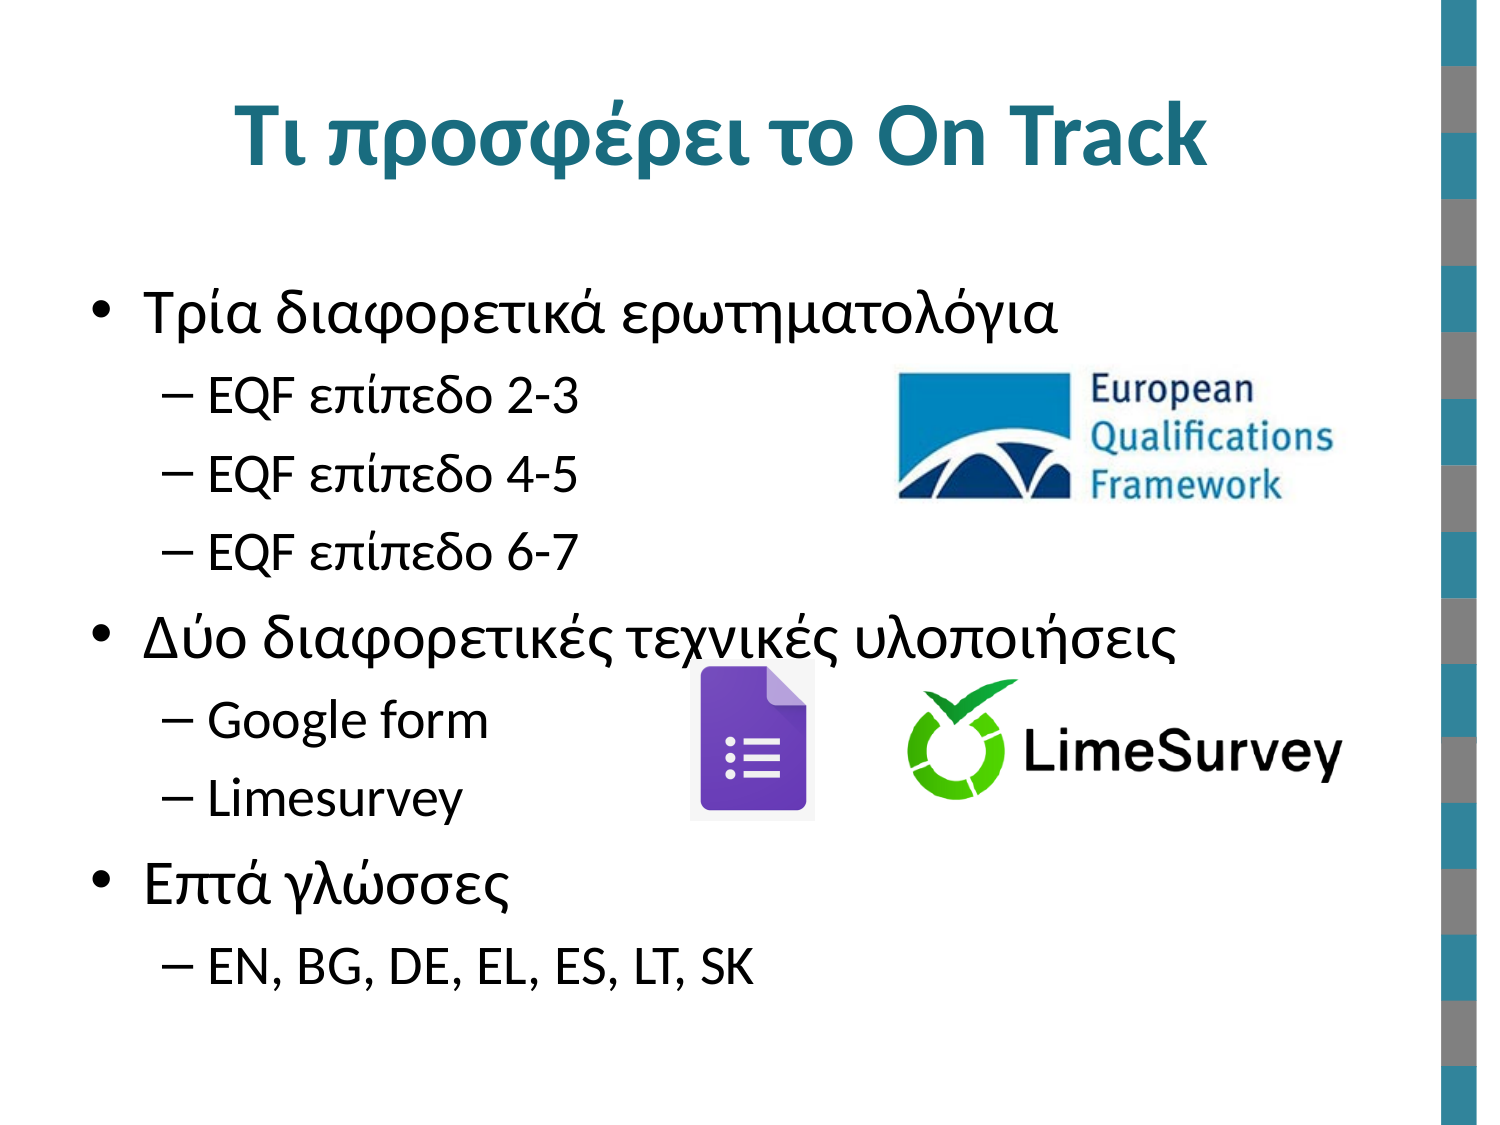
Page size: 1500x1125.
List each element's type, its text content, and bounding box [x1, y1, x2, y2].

picture [690, 659, 815, 822]
picture [880, 663, 1361, 817]
title Τι προσφέρει το On Track [46, 35, 1397, 223]
list Τρία διαφορετικά ερωτηματολόγια EQF επίπεδο 2-3 EQF επίπεδο 4-5 EQF επίπεδο 6-7 Δύο διαφορετικές τεχνικές υλοποιήσεις Google form Limesurvey Επτά γλώσσες EN, BG, DE, EL, ES, LT, SK [75, 262, 1425, 1005]
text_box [1441, 0, 1477, 1125]
picture [879, 363, 1360, 510]
